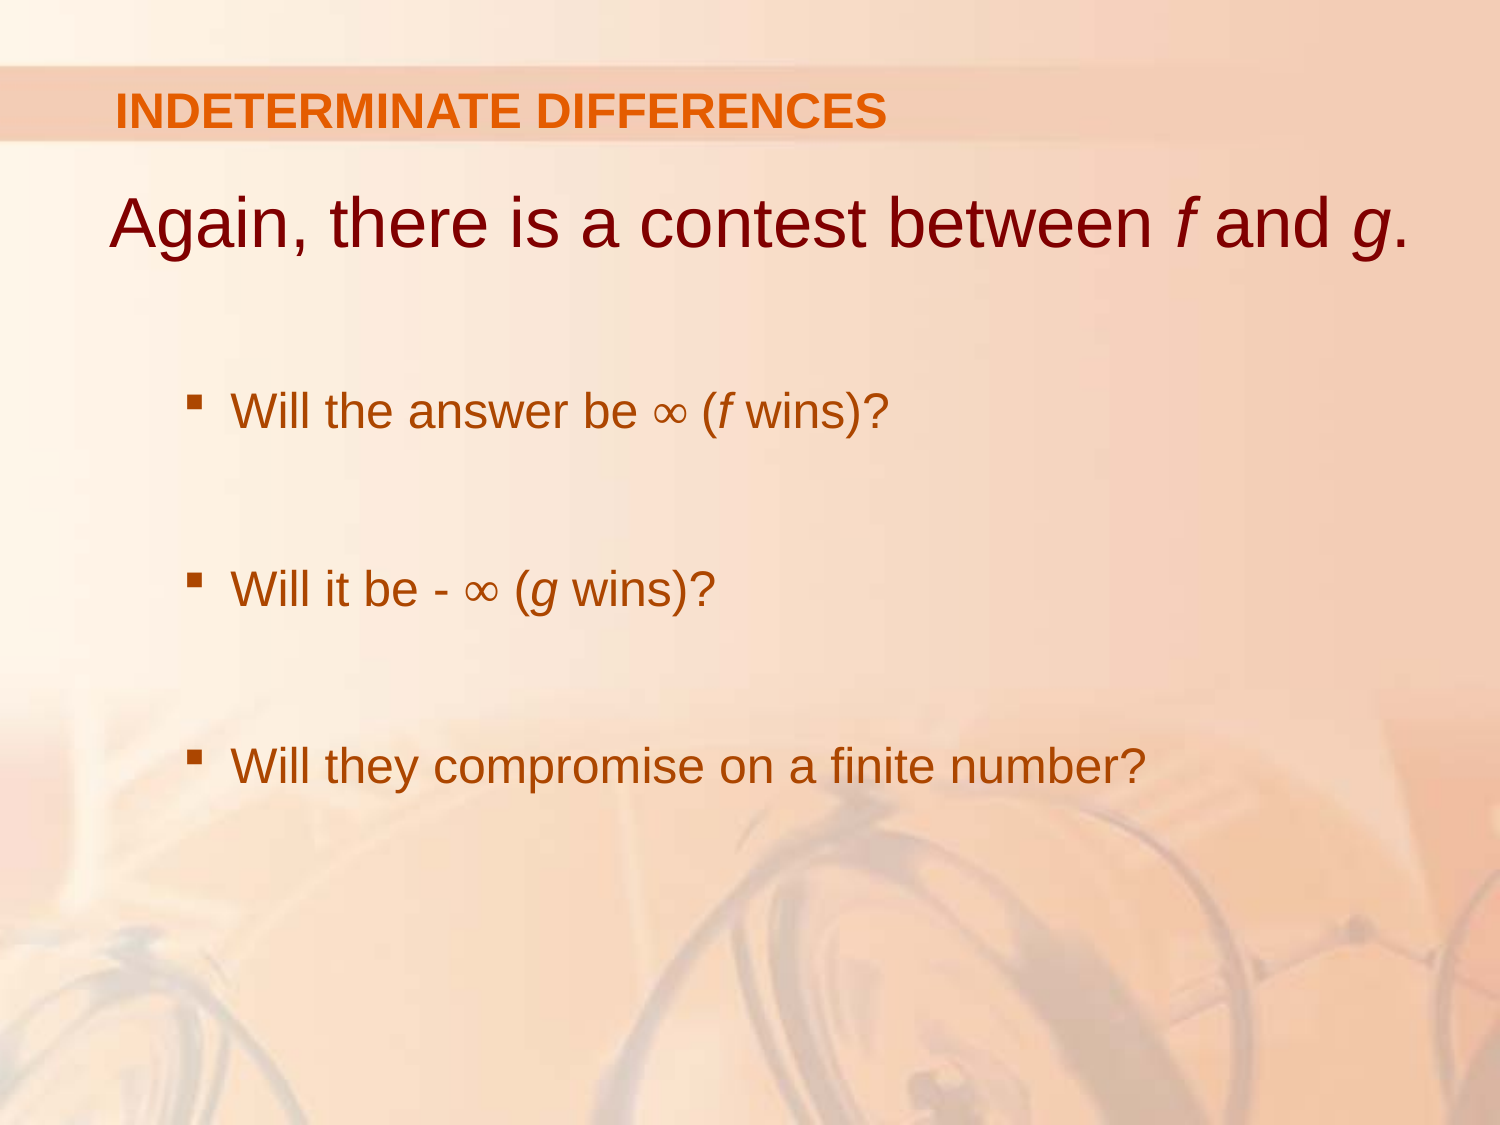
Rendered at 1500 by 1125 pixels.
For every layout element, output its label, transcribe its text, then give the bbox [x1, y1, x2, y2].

list Again, there is a contest between f and g. Will the answer be ∞ (f wins)? Will it be - ∞ (g wins)? Will they compromise on a finite number? [93, 142, 1500, 1107]
picture [0, 0, 1500, 1125]
title INDETERMINATE DIFFERENCES [99, 60, 976, 142]
